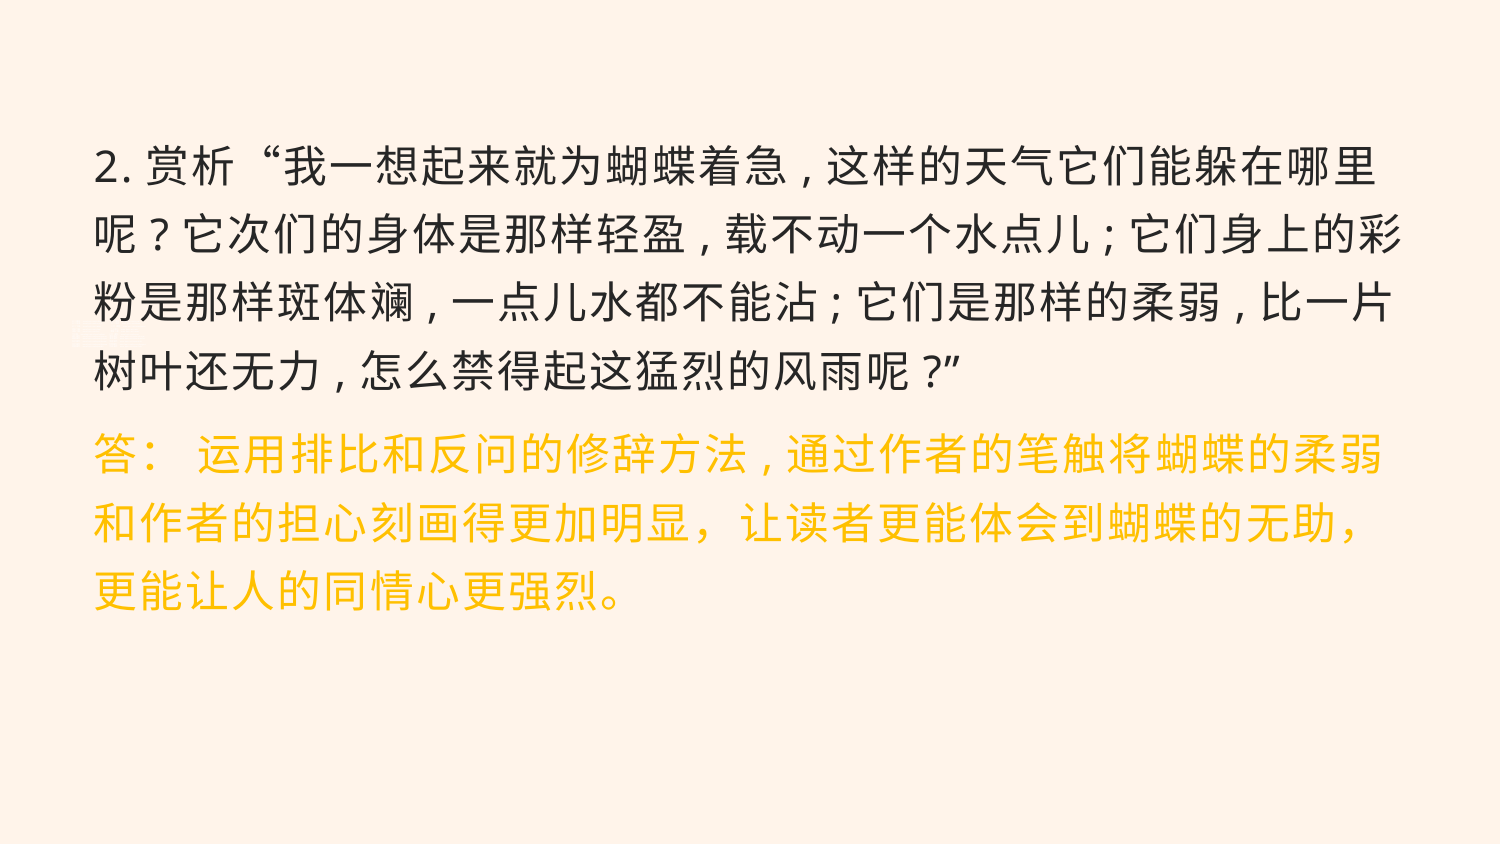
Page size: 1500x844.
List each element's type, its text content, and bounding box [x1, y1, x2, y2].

list 2.赏析“我一想起来就为蝴蝶着急,这样的天气它们能躲在哪里呢?它次们的身体是那样轻盈,载不动一个水点儿;它们身上的彩粉是那样斑体斓,一点儿水都不能沾;它们是那样的柔弱,比一片树叶还无力,怎么禁得起这猛烈的风雨呢?” 答： 运用排比和反问的修辞方法,通过作者的笔触将蝴蝶的柔弱和作者的担心刻画得更加明显，让读者更能体会到蝴蝶的无助，更能让人的同情心更强烈。 [82, 117, 1418, 781]
